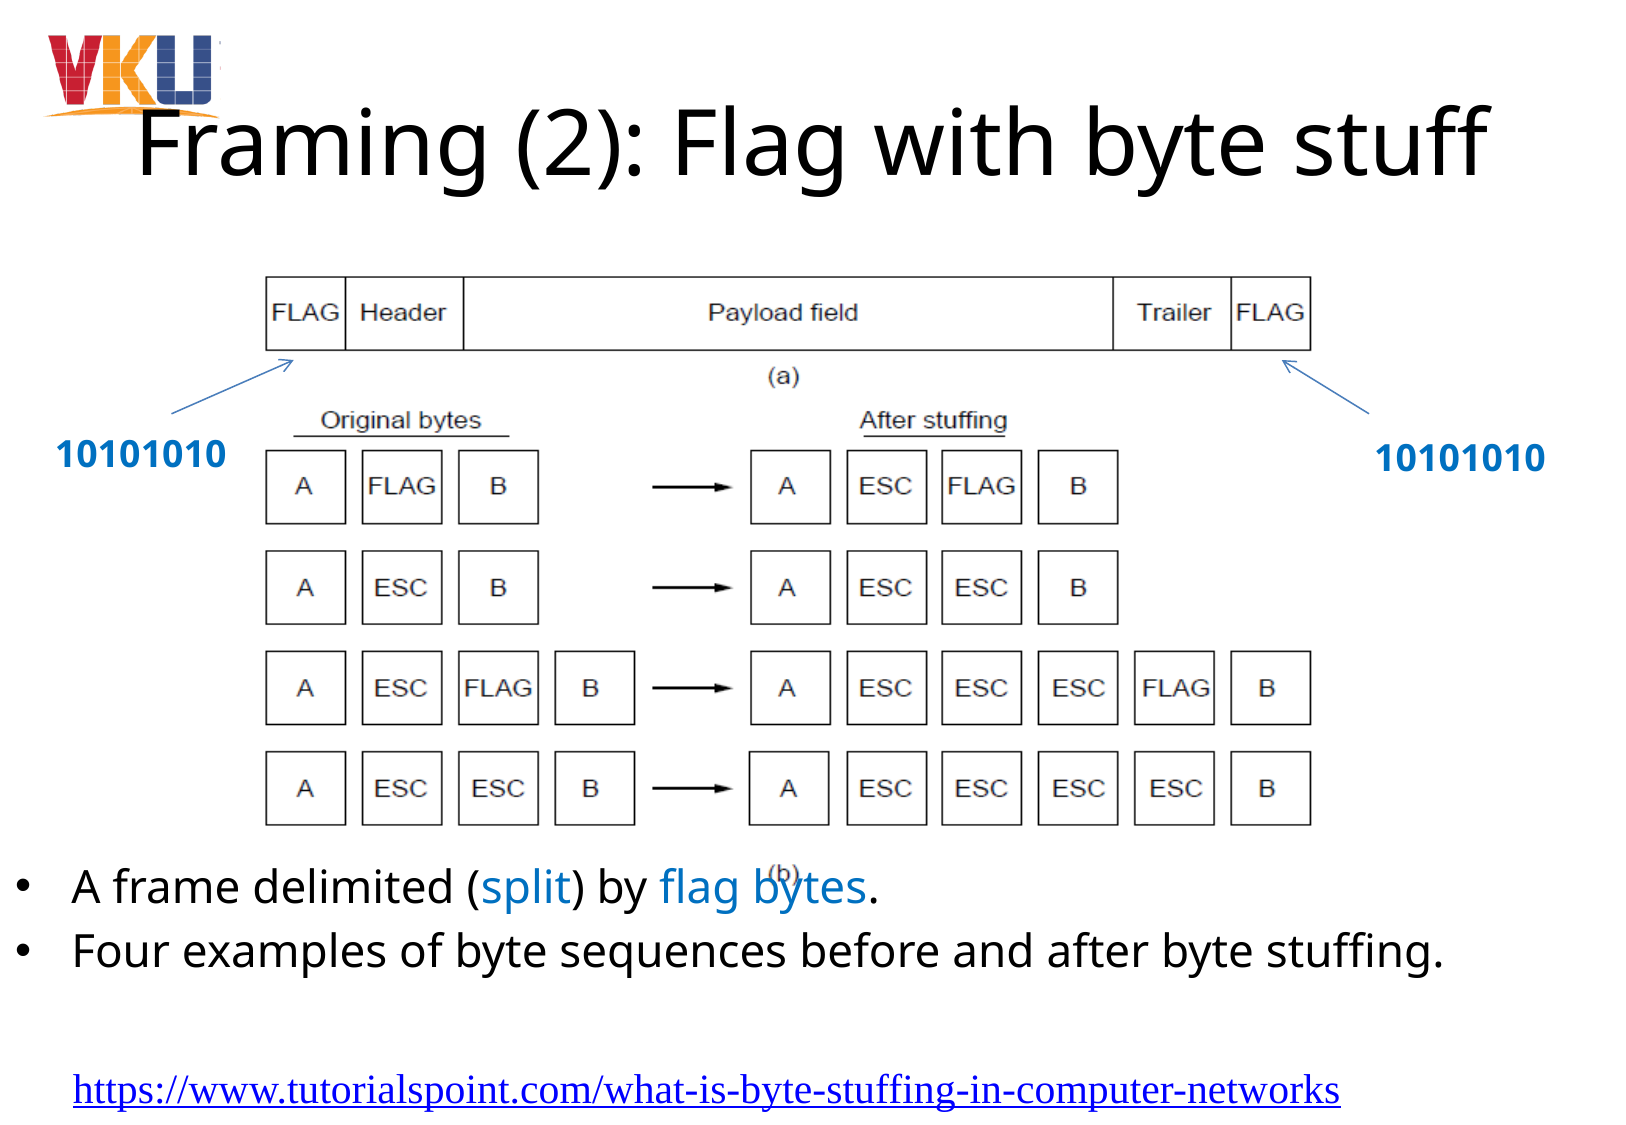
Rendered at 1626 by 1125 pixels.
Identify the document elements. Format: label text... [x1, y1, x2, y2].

picture [32, 21, 228, 129]
text_box 10101010 [1360, 426, 1561, 487]
text_box 10101010 [40, 422, 224, 483]
picture [229, 244, 1355, 909]
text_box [1281, 359, 1370, 415]
text_box https://www.tutorialspoint.com/what-is-byte-stuffing-in-computer-networks [58, 1054, 1625, 1120]
title Framing (2): Flag with byte stuff [81, 45, 1544, 233]
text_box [171, 359, 295, 415]
list A frame delimited (split) by flag bytes. Four examples of byte sequences before and after byte stuffing. [0, 849, 1625, 988]
